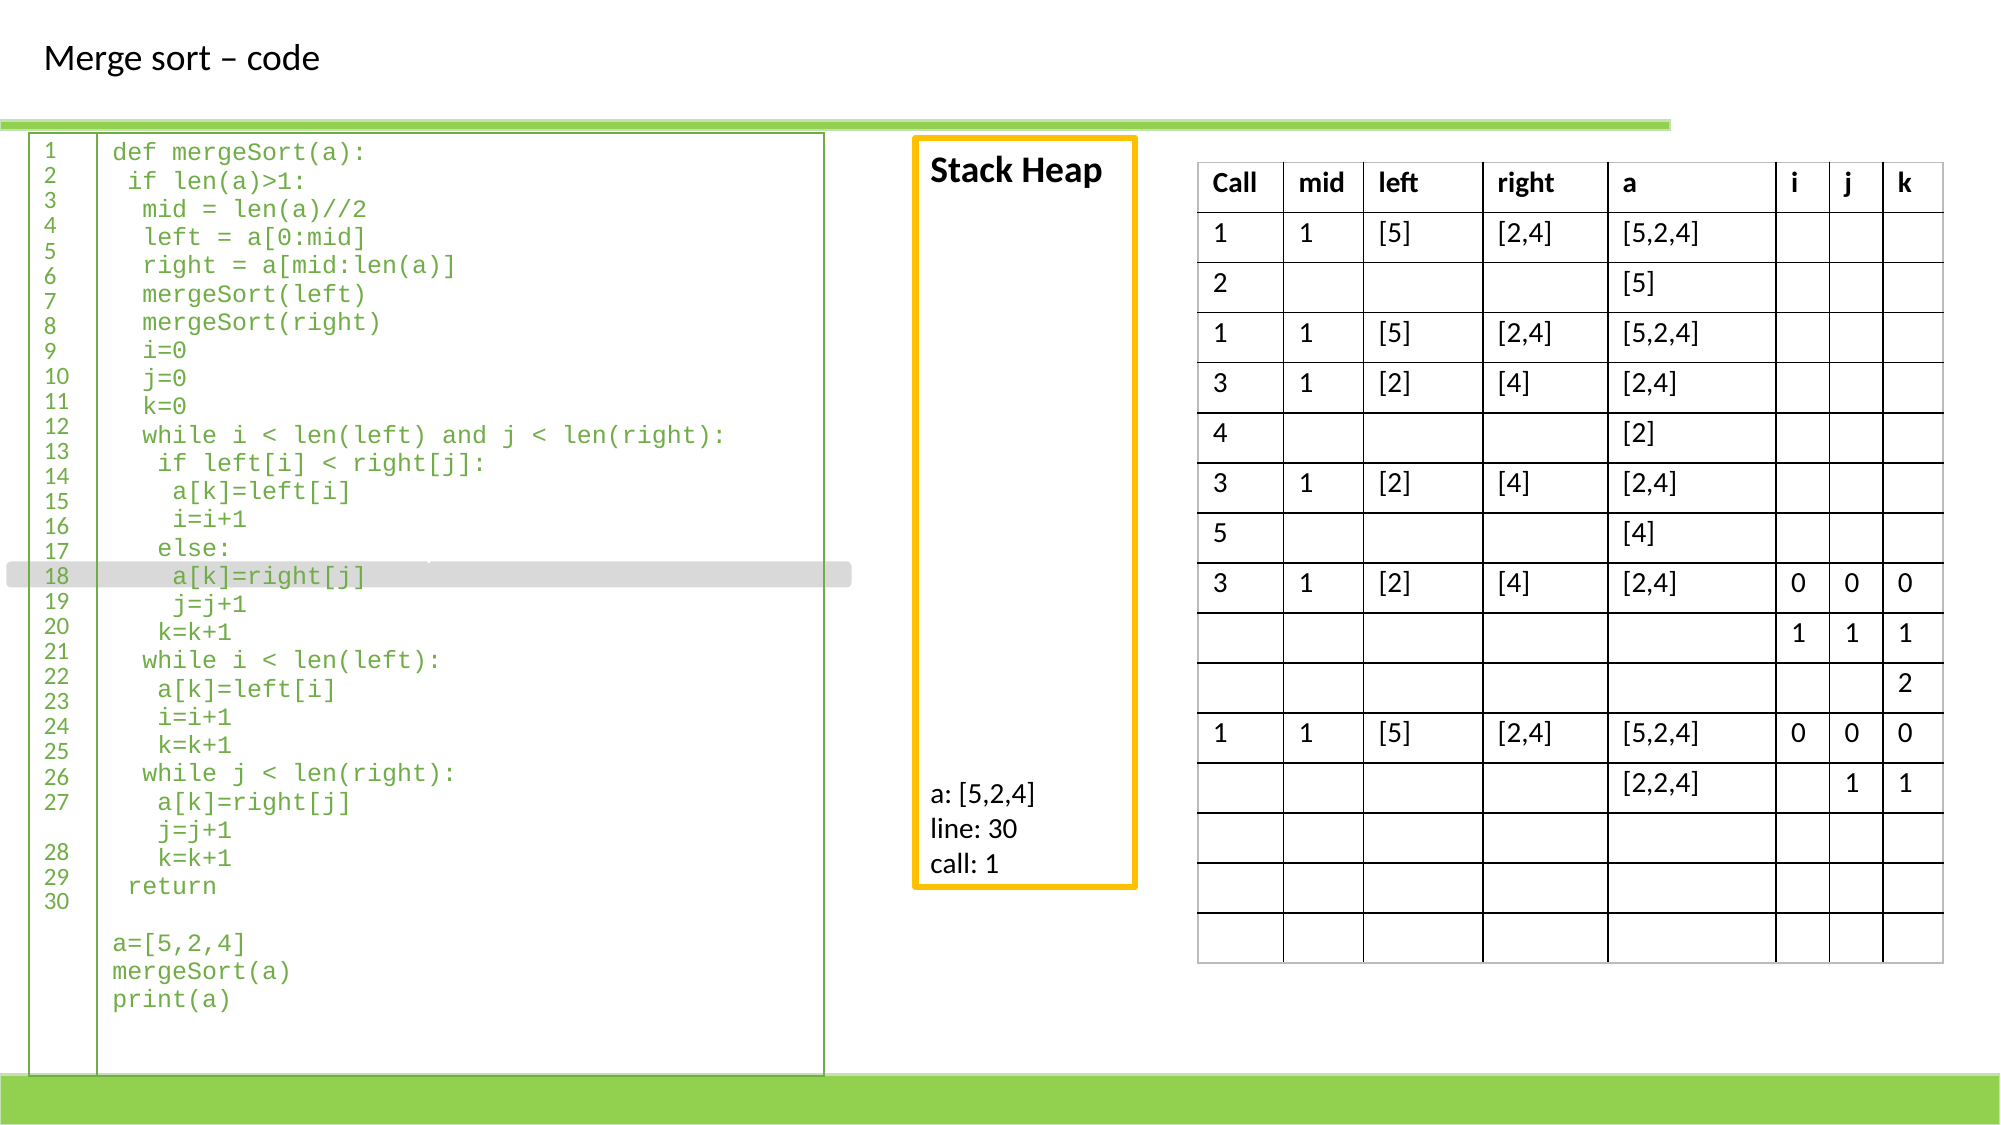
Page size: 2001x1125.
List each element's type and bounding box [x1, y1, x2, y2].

text_box [915, 137, 1135, 888]
table_cell [1777, 764, 1829, 812]
table_cell [1830, 213, 1882, 262]
table_header [98, 134, 823, 1075]
table_cell [1364, 514, 1482, 562]
table_cell [1830, 313, 1882, 362]
table_cell [1609, 313, 1775, 362]
table_cell [1284, 864, 1363, 912]
table_cell [1830, 614, 1882, 662]
table_cell [1484, 363, 1607, 412]
text_box [6, 561, 28, 588]
table_cell [1609, 764, 1775, 812]
table_cell [1609, 514, 1775, 562]
table_header [1199, 163, 1283, 212]
table_cell [1364, 313, 1482, 362]
table_cell [1777, 464, 1829, 512]
table_cell [1777, 714, 1829, 762]
table_cell [1884, 764, 1942, 812]
table_cell [1364, 213, 1482, 262]
table_cell [1884, 414, 1942, 462]
table_cell [1364, 914, 1482, 962]
table_cell [1199, 764, 1283, 812]
table_cell [1364, 664, 1482, 712]
table_cell [1884, 213, 1942, 262]
table_cell [1364, 414, 1482, 462]
table_cell [1609, 263, 1775, 312]
table_header [30, 134, 96, 1075]
table_cell [1484, 664, 1607, 712]
table_cell [1777, 263, 1829, 312]
table_cell [1609, 814, 1775, 862]
table_cell [1609, 414, 1775, 462]
table_cell [1884, 814, 1942, 862]
table_cell [1609, 464, 1775, 512]
table_cell [1199, 614, 1283, 662]
table_cell [1884, 464, 1942, 512]
table_cell [1609, 363, 1775, 412]
table_cell [1199, 814, 1283, 862]
table_cell [1884, 363, 1942, 412]
table_cell [1484, 414, 1607, 462]
table_cell [1830, 814, 1882, 862]
table_cell [1609, 664, 1775, 712]
table_header [1777, 163, 1829, 212]
table_cell [1284, 464, 1363, 512]
table_cell [1284, 313, 1363, 362]
table_cell [1364, 864, 1482, 912]
table_cell [1284, 764, 1363, 812]
table_cell [1830, 363, 1882, 412]
table_cell [1284, 363, 1363, 412]
table_cell [1609, 564, 1775, 612]
table_cell [1199, 564, 1283, 612]
table_cell [1777, 664, 1829, 712]
table_cell [1484, 864, 1607, 912]
table_cell [1199, 664, 1283, 712]
table_cell [1284, 614, 1363, 662]
table_cell [1364, 464, 1482, 512]
table_cell [1364, 814, 1482, 862]
table_cell [1364, 263, 1482, 312]
table_cell [1199, 313, 1283, 362]
table_cell [1609, 213, 1775, 262]
table_cell [1777, 564, 1829, 612]
table_cell [1830, 414, 1882, 462]
table_cell [1830, 664, 1882, 712]
table_header [1830, 163, 1882, 212]
table_cell [1364, 564, 1482, 612]
table_cell [1884, 313, 1942, 362]
table_cell [1884, 263, 1942, 312]
table_cell [1884, 664, 1942, 712]
table_cell [1609, 714, 1775, 762]
table_cell [1284, 414, 1363, 462]
table_cell [1777, 213, 1829, 262]
table_cell [1484, 213, 1607, 262]
table_cell [1199, 414, 1283, 462]
table_cell [1484, 313, 1607, 362]
table_cell [1830, 514, 1882, 562]
table_cell [1284, 714, 1363, 762]
table_cell [1609, 914, 1775, 962]
table_cell [1884, 714, 1942, 762]
table_cell [1484, 614, 1607, 662]
table_cell [1777, 313, 1829, 362]
text_box [825, 561, 852, 588]
table_cell [1364, 764, 1482, 812]
table_cell [1777, 814, 1829, 862]
table_cell [1284, 814, 1363, 862]
table_cell [1284, 564, 1363, 612]
table_header [1484, 163, 1607, 212]
table_cell [1484, 714, 1607, 762]
table_cell [1777, 914, 1829, 962]
table_cell [1199, 464, 1283, 512]
table_cell [1830, 564, 1882, 612]
table_cell [1199, 263, 1283, 312]
table_cell [1609, 864, 1775, 912]
table_cell [1484, 263, 1607, 312]
table_cell [1199, 213, 1283, 262]
table_cell [1777, 864, 1829, 912]
table_cell [1284, 914, 1363, 962]
table_cell [1199, 714, 1283, 762]
table_cell [1284, 514, 1363, 562]
table_header [1884, 163, 1942, 212]
table_cell [1484, 814, 1607, 862]
table_cell [1484, 914, 1607, 962]
table_cell [1199, 914, 1283, 962]
table_header [1284, 163, 1363, 212]
table_cell [1484, 514, 1607, 562]
table_cell [1484, 464, 1607, 512]
table_cell [1884, 864, 1942, 912]
table_cell [1609, 614, 1775, 662]
table_cell [1484, 764, 1607, 812]
table_cell [1830, 914, 1882, 962]
table_cell [1830, 263, 1882, 312]
table_cell [1884, 564, 1942, 612]
table_header [1364, 163, 1482, 212]
table_cell [1884, 614, 1942, 662]
table_cell [1284, 213, 1363, 262]
table_cell [1199, 514, 1283, 562]
table_cell [1830, 864, 1882, 912]
table_cell [1364, 614, 1482, 662]
table_cell [1777, 363, 1829, 412]
text_box [28, 25, 1072, 86]
table_cell [1777, 614, 1829, 662]
table_cell [1364, 363, 1482, 412]
table_cell [1830, 464, 1882, 512]
table_cell [1884, 914, 1942, 962]
table_cell [1484, 564, 1607, 612]
table_cell [1777, 414, 1829, 462]
table_cell [1777, 514, 1829, 562]
table_header [1609, 163, 1775, 212]
table_cell [1199, 864, 1283, 912]
table_cell [1284, 263, 1363, 312]
table_cell [1364, 714, 1482, 762]
table_cell [1830, 714, 1882, 762]
table_cell [1830, 764, 1882, 812]
table_cell [1884, 514, 1942, 562]
table_cell [1199, 363, 1283, 412]
table_cell [1284, 664, 1363, 712]
